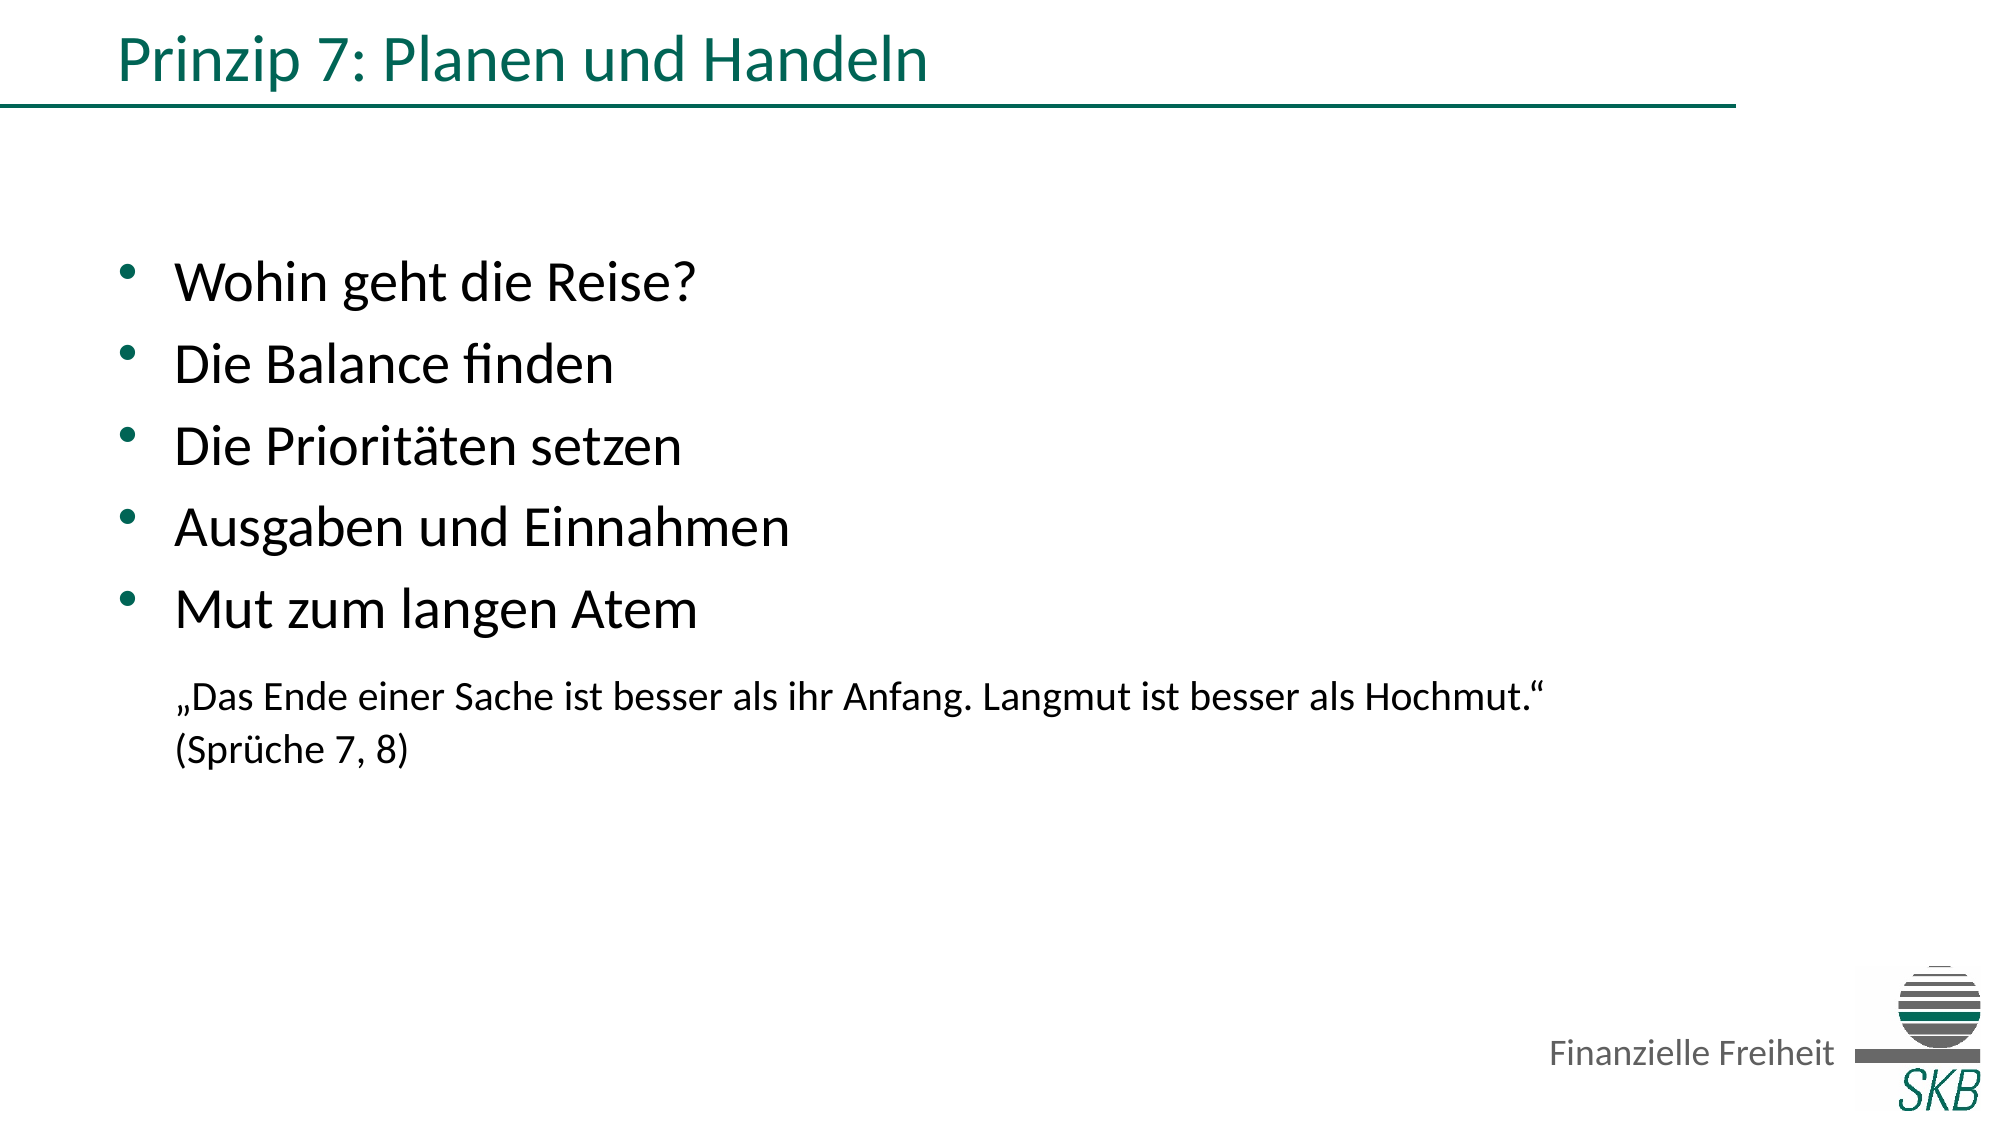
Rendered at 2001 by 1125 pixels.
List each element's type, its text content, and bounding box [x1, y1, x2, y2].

text_box Prinzip 7: Planen und Handeln [102, 7, 1300, 80]
list Wohin geht die Reise? Die Balance finden Die Prioritäten setzen Ausgaben und Einnahmen Mut zum langen Atem „Das Ende einer Sache ist besser als ihr Anfang. Langmut ist besser als Hochmut.“ (Sprüche 7, 8) [117, 243, 1780, 944]
picture [1855, 966, 1981, 1111]
